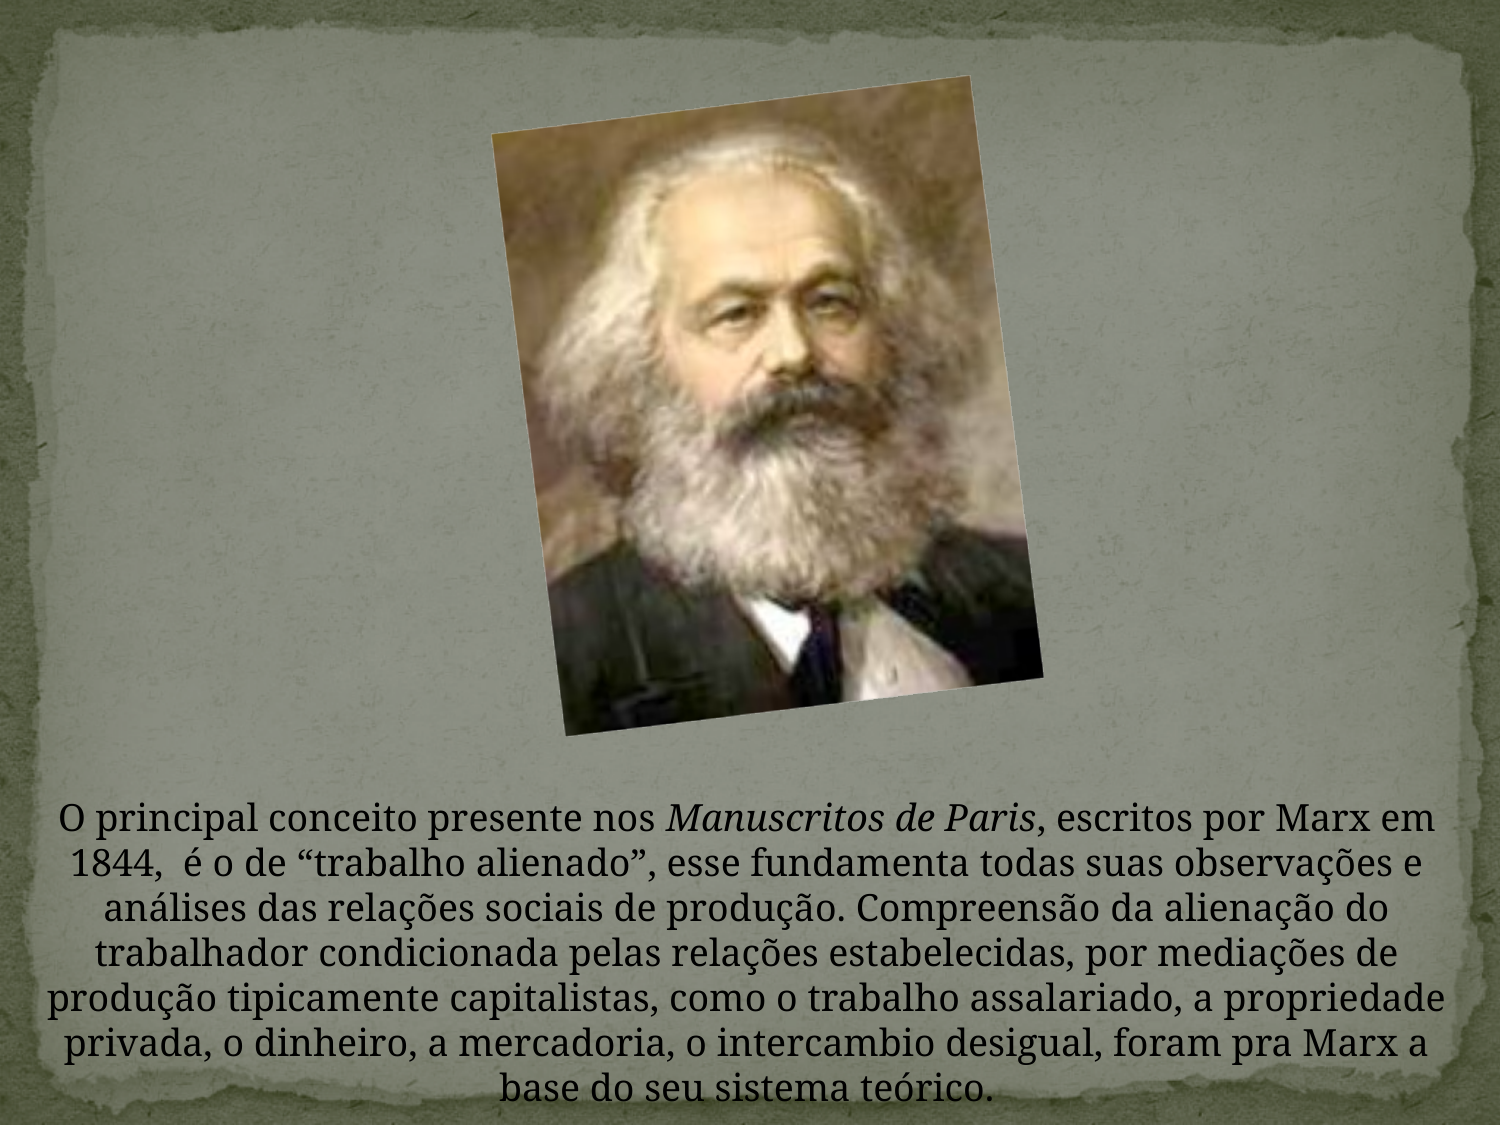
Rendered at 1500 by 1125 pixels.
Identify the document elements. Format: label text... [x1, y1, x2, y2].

text_box O principal conceito presente nos Manuscritos de Paris, escritos por Marx em 1844, é o de “trabalho alienado”, esse fundamenta todas suas observações e análises das relações sociais de produção. Compreensão da alienação do trabalhador condicionada pelas relações estabelecidas, por mediações de produção tipicamente capitalistas, como o trabalho assalariado, a propriedade privada, o dinheiro, a mercadoria, o intercambio desigual, foram pra Marx a base do seu sistema teórico. [17, 786, 1477, 1117]
picture [492, 76, 1043, 736]
